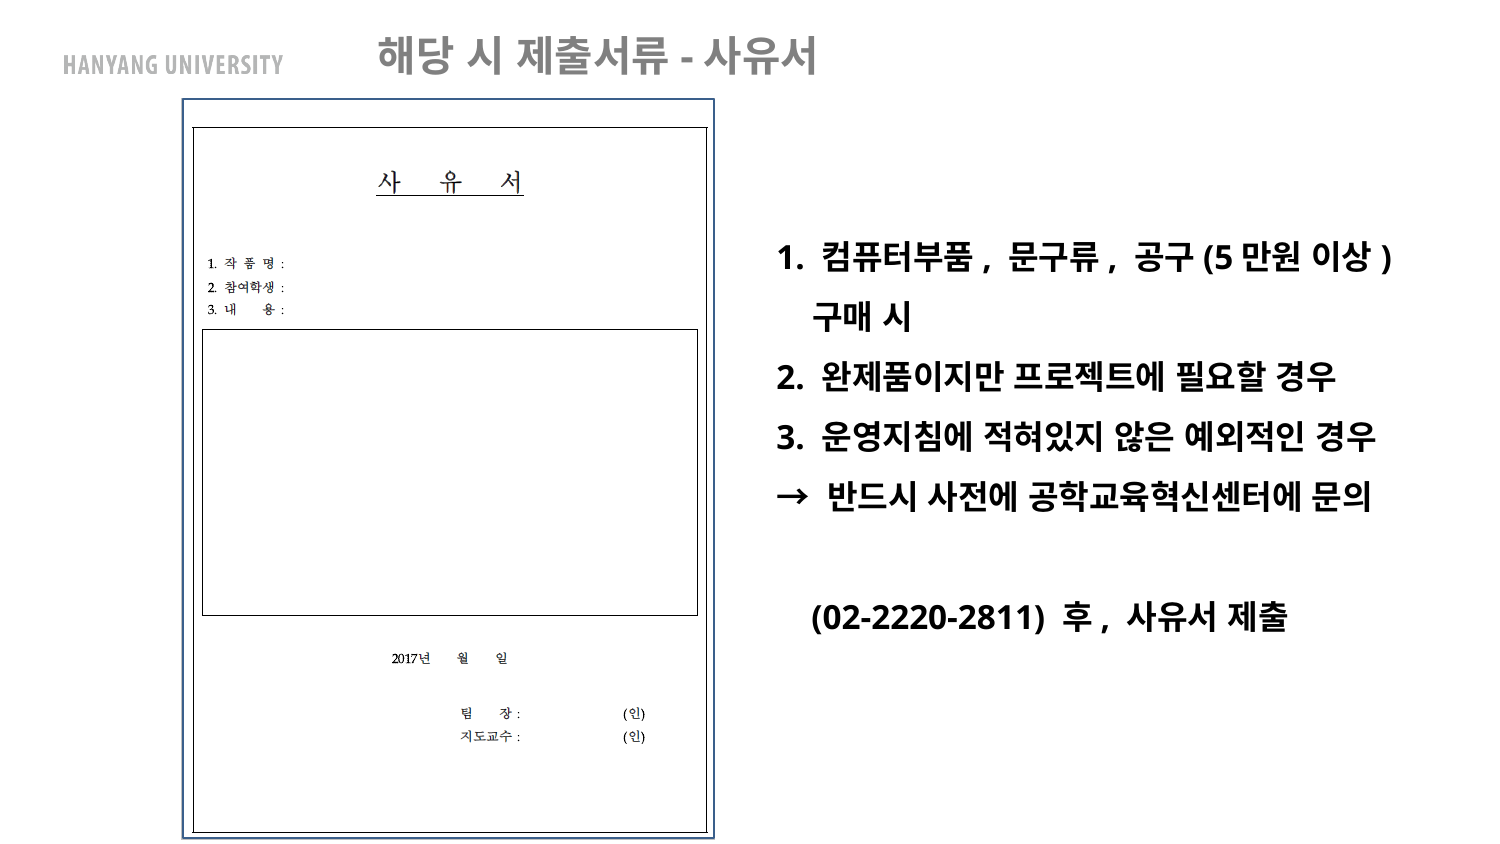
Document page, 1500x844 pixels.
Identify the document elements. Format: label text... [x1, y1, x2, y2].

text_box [182, 99, 714, 839]
text_box 해당 시 제출서류-사유서 [362, 21, 847, 87]
text_box 1. 컴퓨터부품, 문구류, 공구(5만원 이상) 구매 시 2. 완제품이지만 프로젝트에 필요할 경우 3. 운영지침에 적혀있지 않은 예외적인 경우 → 반드시 사전에 공학교육혁신센터에 문의 (02-2220-2811) 후, 사유서 제출 [761, 209, 1459, 644]
picture [64, 55, 283, 74]
